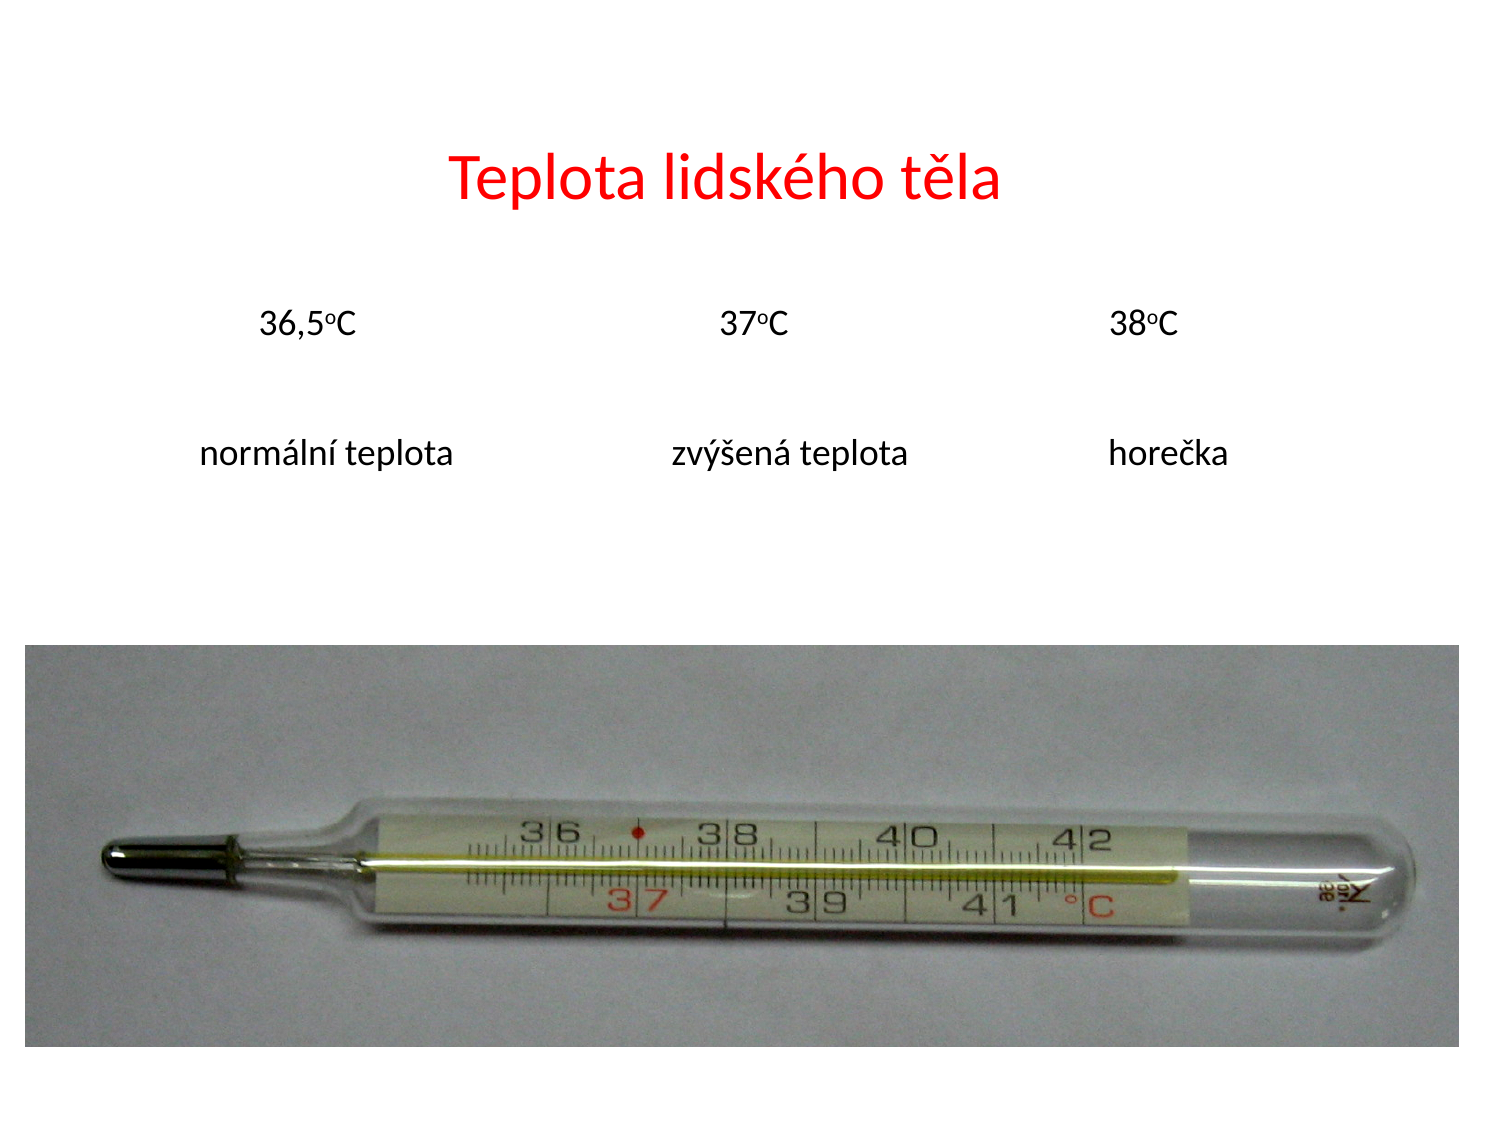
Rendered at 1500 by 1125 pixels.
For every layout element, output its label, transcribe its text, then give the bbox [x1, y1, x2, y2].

text_box normální teplota [184, 420, 470, 481]
text_box 37oC [704, 290, 813, 351]
text_box zvýšená teplota [656, 420, 924, 481]
text_box 36,5oC [243, 290, 372, 351]
picture [24, 645, 1459, 1047]
text_box 38oC [1094, 290, 1194, 396]
text_box Teplota lidského těla [434, 125, 1019, 221]
text_box horečka [1093, 420, 1245, 481]
